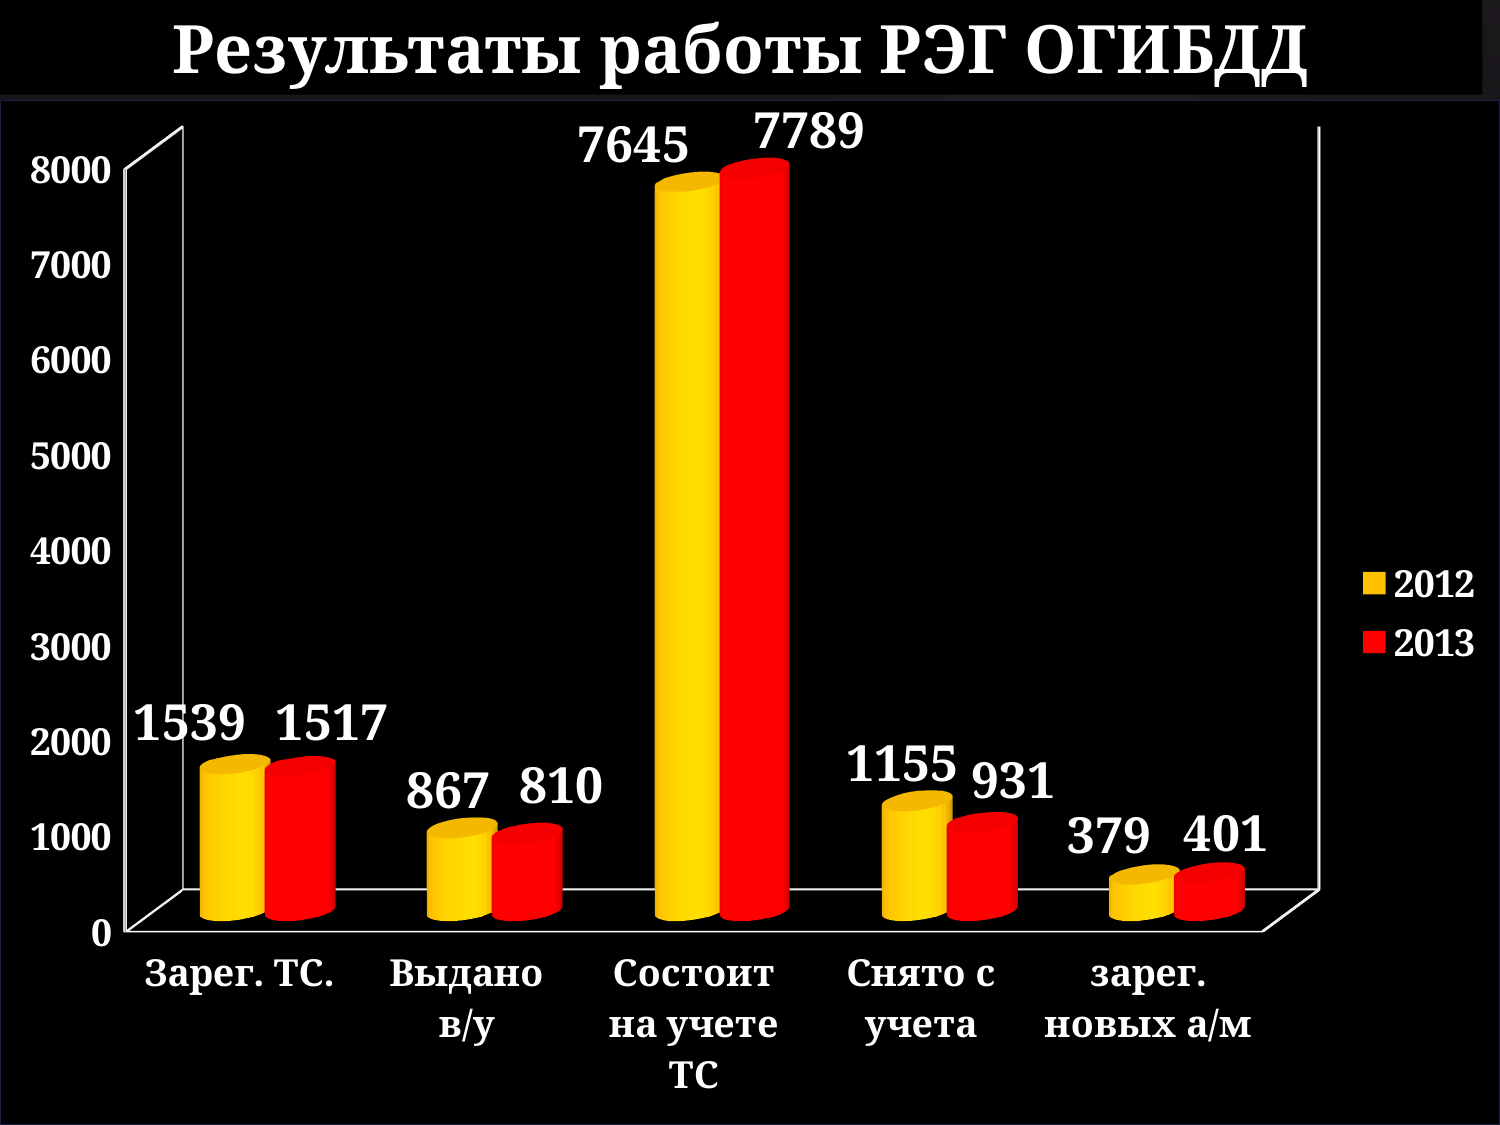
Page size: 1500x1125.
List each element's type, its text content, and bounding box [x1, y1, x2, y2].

chart [0, 95, 1500, 1125]
text_box Результаты работы РЭГ ОГИБДД [0, 0, 1483, 93]
